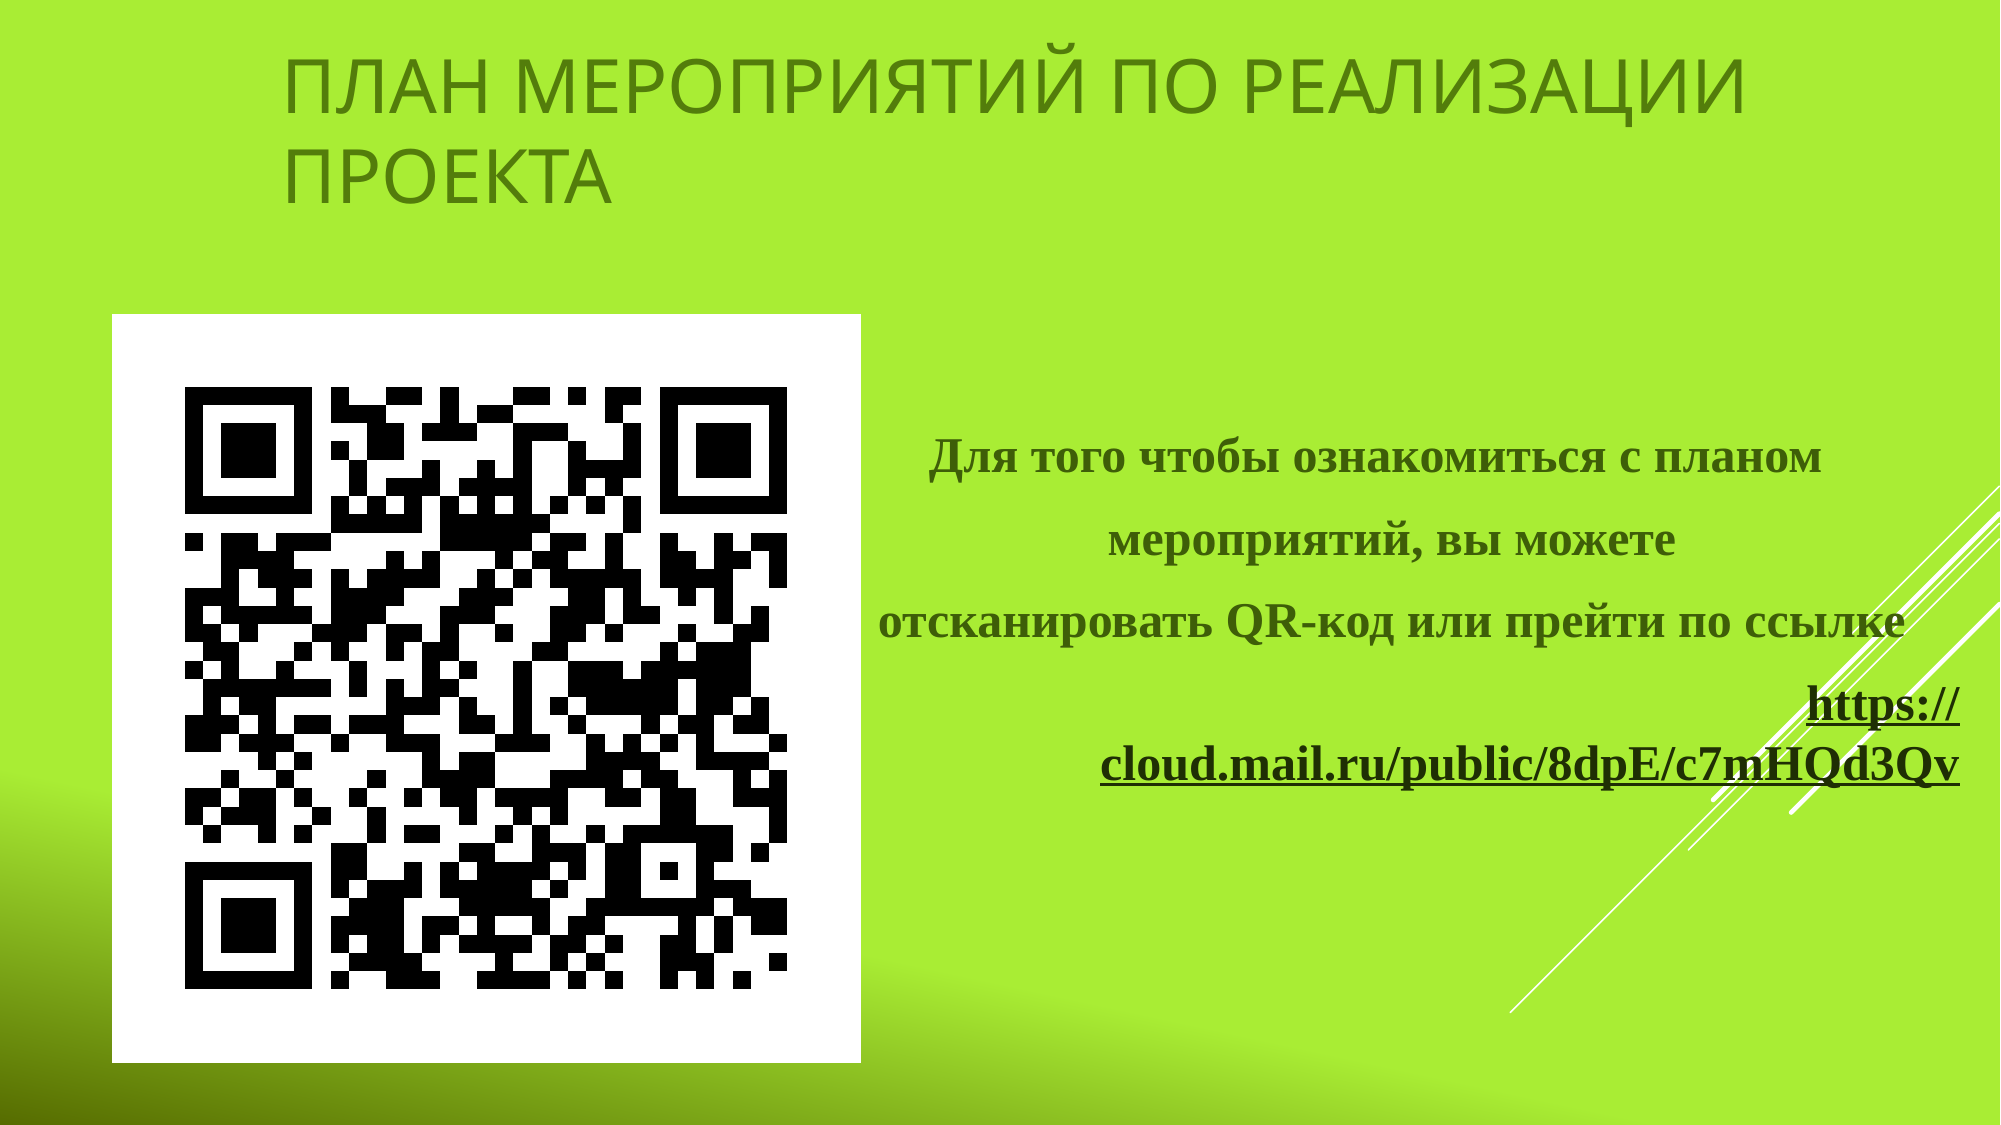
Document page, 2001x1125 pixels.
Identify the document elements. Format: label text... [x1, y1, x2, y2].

list Для того чтобы ознакомиться с планом мероприятий, вы можете отсканировать QR-код или прейти по ссылке https://cloud.mail.ru/public/8dpE/c7mHQd3Qv [96, 282, 1975, 992]
picture [111, 314, 862, 1064]
title План мероприятий по реализации проекта [266, 20, 1988, 226]
